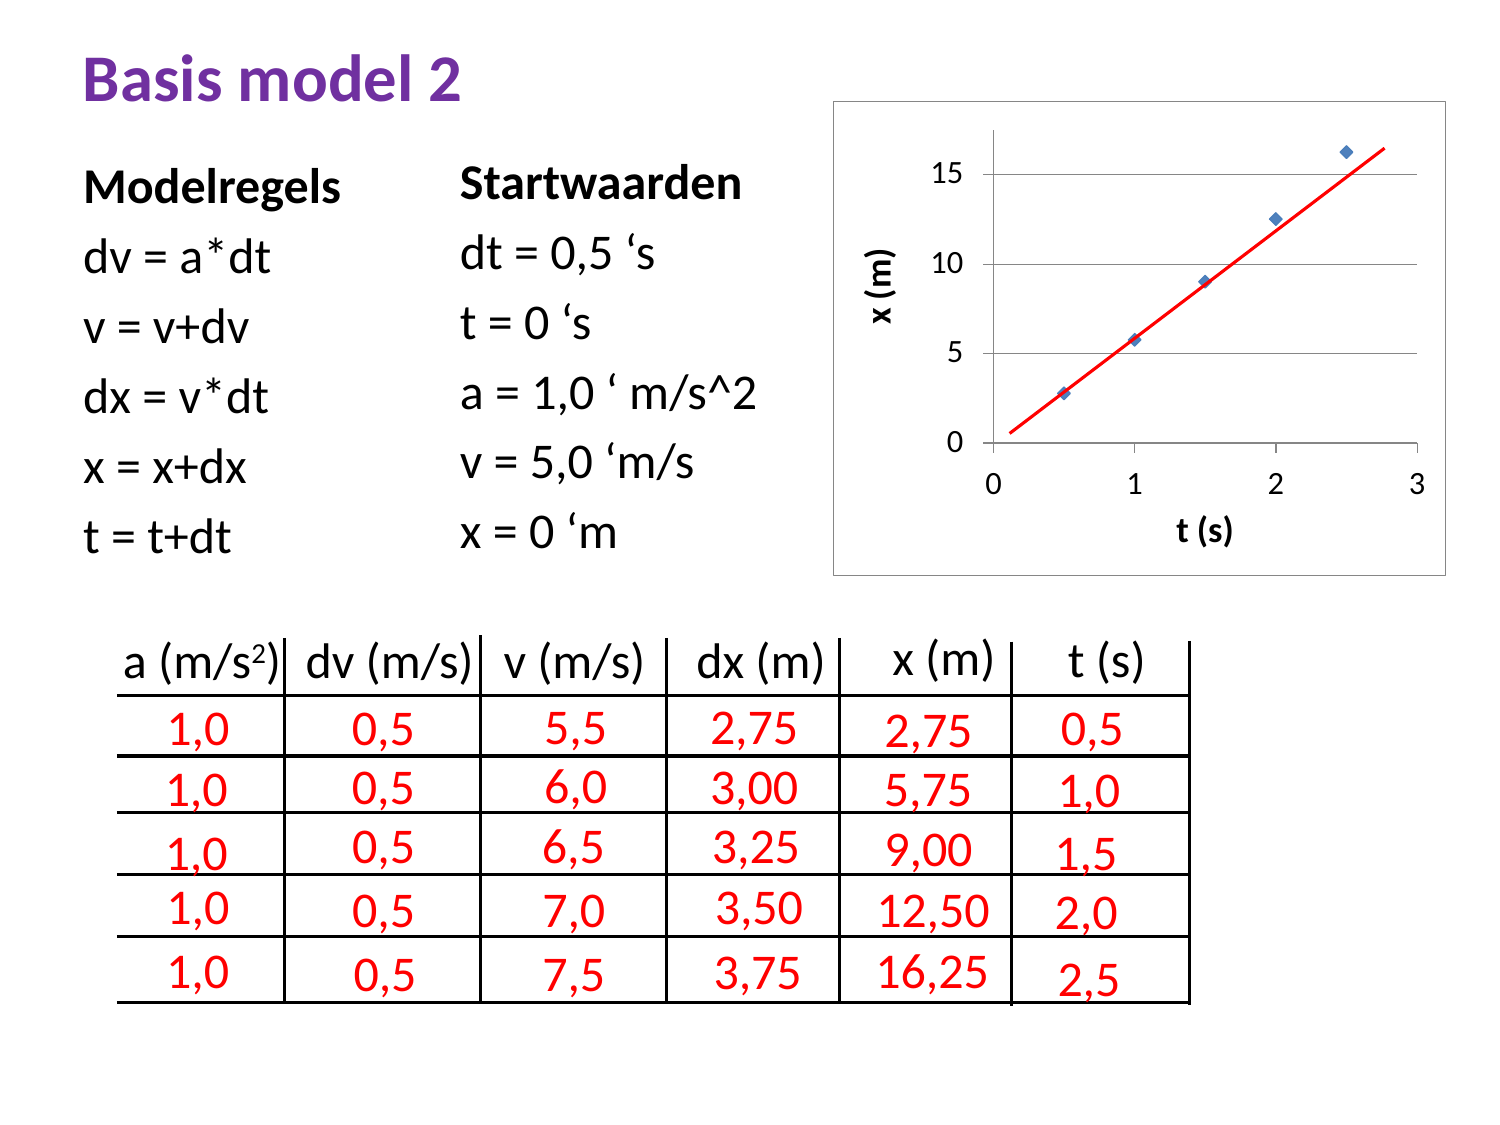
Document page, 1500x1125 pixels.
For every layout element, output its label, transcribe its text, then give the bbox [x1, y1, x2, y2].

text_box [1016, 695, 1185, 1003]
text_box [671, 695, 835, 804]
title Basis model 2 [67, 26, 1466, 125]
text_box 2,75 [869, 689, 988, 694]
text_box dv (m/s) [290, 621, 489, 694]
text_box t (s) [1053, 619, 1161, 694]
text_box Modelregels dv = a*dt v = v+dv dx = v*dt x = x+dx t = t+dt [68, 146, 386, 530]
list Startwaarden dt = 0,5 ‘s t = 0 ‘s a = 1,0 ‘ m/s^2 v = 5,0 ‘m/s x = 0 ‘m [444, 141, 801, 578]
text_box 0,5 [1045, 688, 1139, 694]
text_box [149, 806, 1137, 1015]
text_box v (m/s) [489, 621, 661, 694]
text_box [290, 695, 476, 744]
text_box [694, 747, 1137, 806]
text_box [116, 695, 280, 1003]
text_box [485, 695, 661, 804]
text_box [149, 745, 623, 805]
text_box dx (m) [681, 621, 841, 694]
text_box 2,75 [695, 687, 814, 694]
text_box a (m/s2) [108, 621, 290, 697]
text_box 5,5 [529, 687, 623, 694]
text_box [845, 695, 1006, 745]
text_box x (m) [877, 617, 1011, 693]
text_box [832, 100, 1446, 576]
